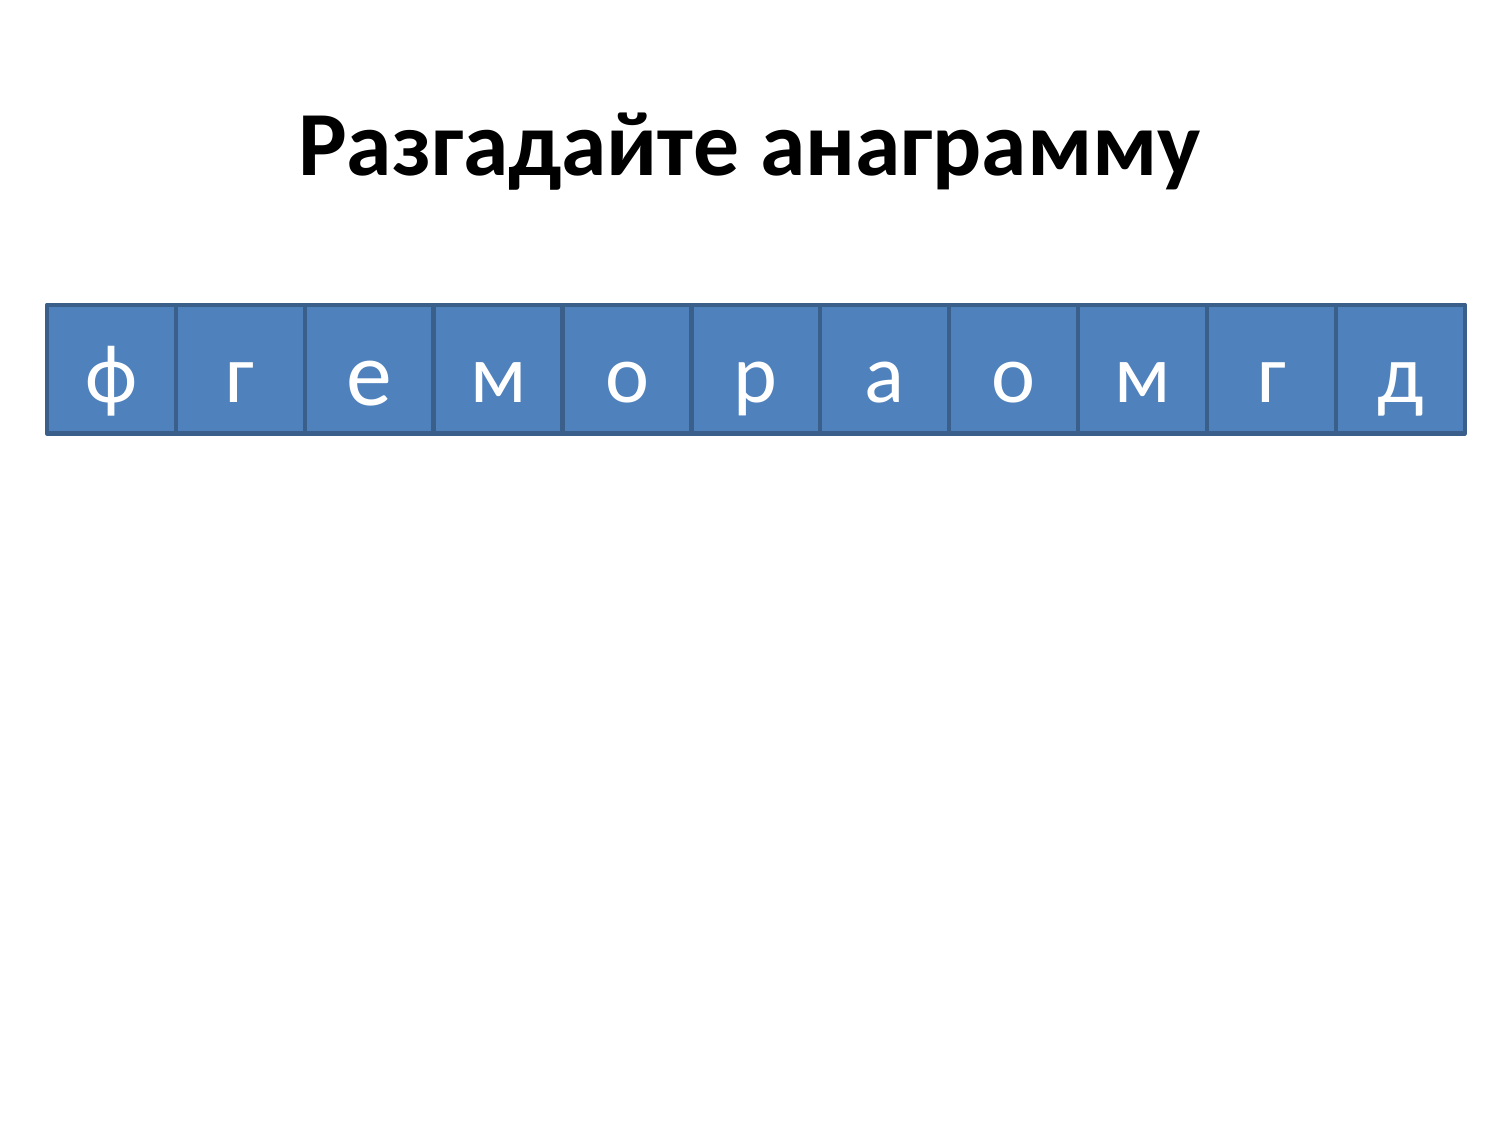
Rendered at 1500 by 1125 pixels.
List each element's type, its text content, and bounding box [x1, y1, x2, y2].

text_box р [689, 303, 818, 436]
text_box г [174, 303, 303, 436]
text_box о [560, 303, 689, 436]
text_box г [1205, 303, 1334, 436]
text_box ф [45, 303, 174, 436]
text_box а [818, 303, 947, 436]
text_box е [303, 303, 431, 436]
text_box м [431, 303, 560, 436]
text_box д [1334, 303, 1467, 436]
text_box м [1076, 303, 1205, 436]
title Разгадайте анаграмму [75, 45, 1425, 233]
text_box о [947, 303, 1076, 436]
